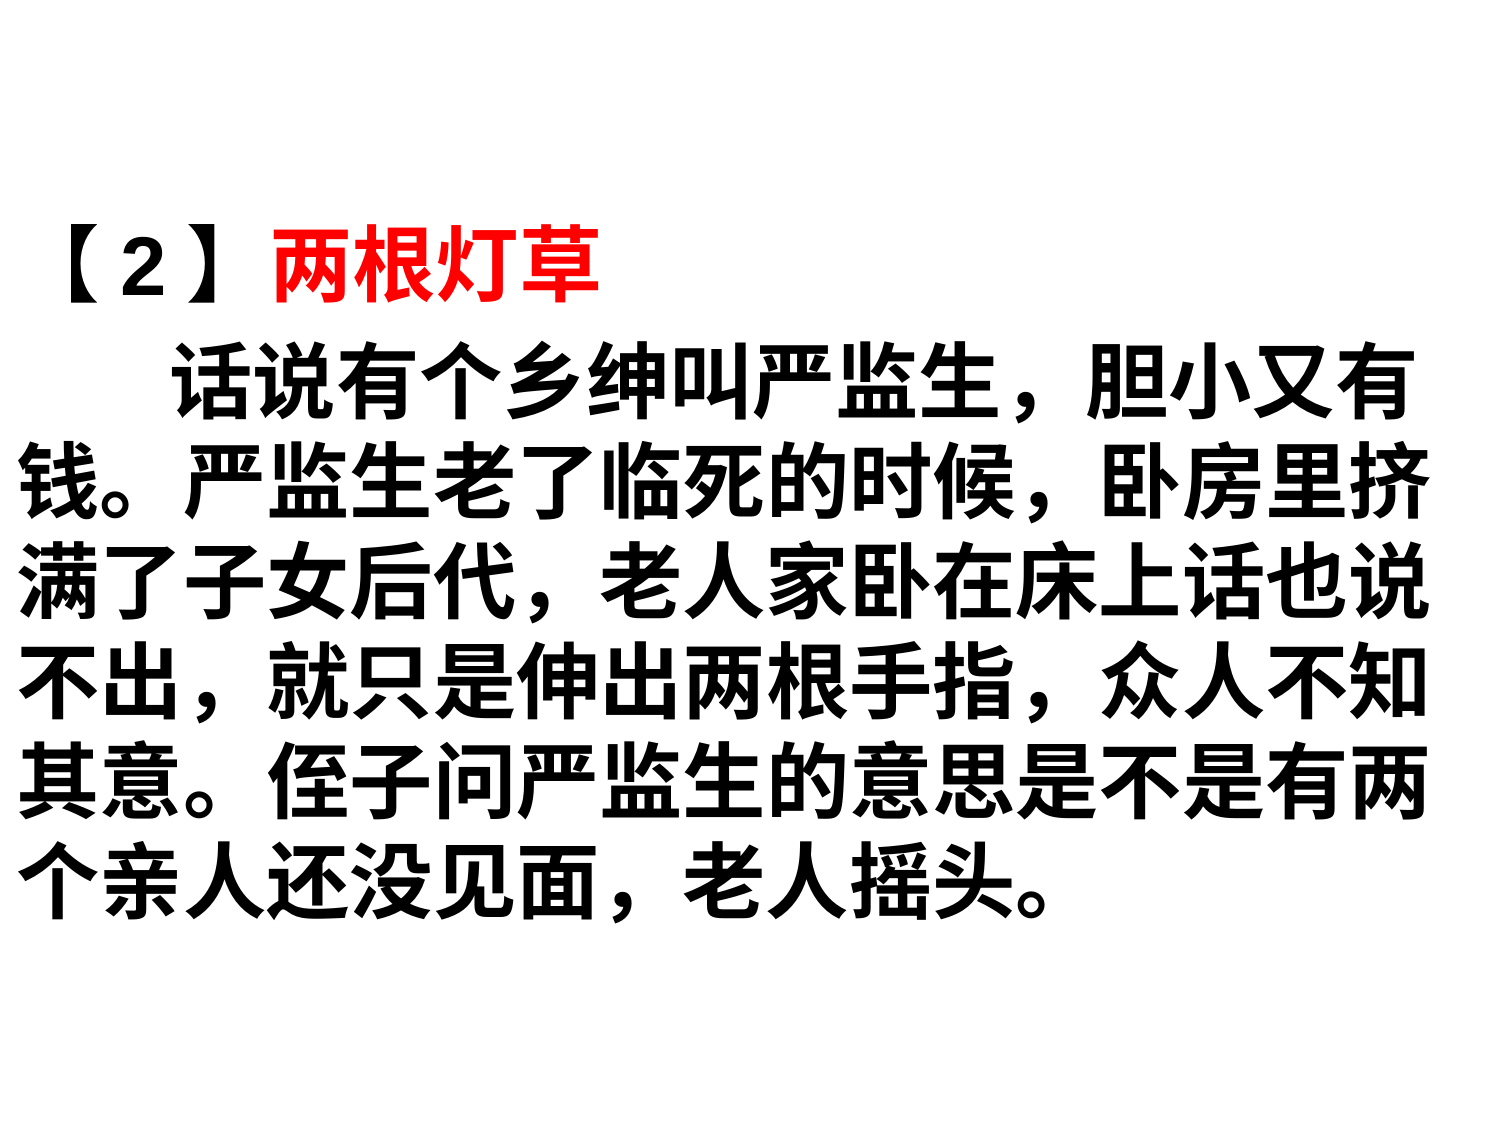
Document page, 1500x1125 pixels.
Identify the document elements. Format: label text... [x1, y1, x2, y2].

list 【2】两根灯草 话说有个乡绅叫严监生，胆小又有钱。严监生老了临死的时候，卧房里挤满了子女后代，老人家卧在床上话也说不出，就只是伸出两根手指，众人不知其意。侄子问严监生的意思是不是有两个亲人还没见面，老人摇头。 [1, 0, 1500, 1124]
